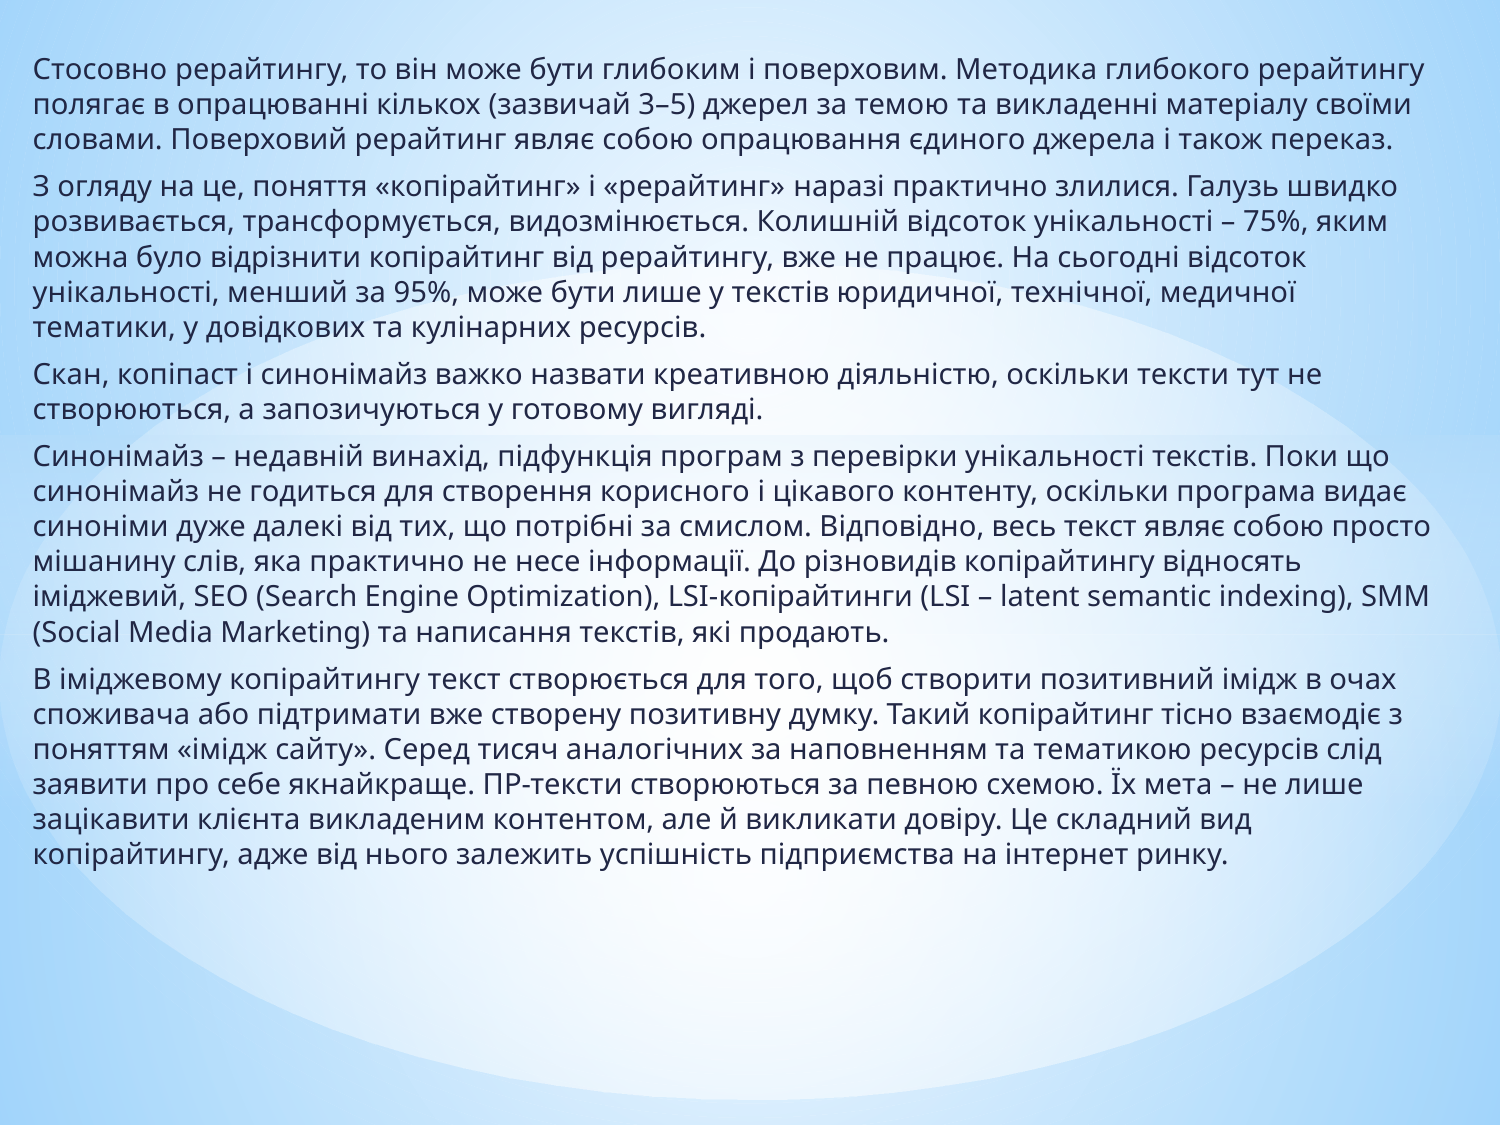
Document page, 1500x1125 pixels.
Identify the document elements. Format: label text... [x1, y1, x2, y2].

subtitle Стосовно рерайтингу, то він може бути глибоким і поверховим. Методика глибокого рерайтингу полягає в опрацюванні кількох (зазвичай 3–5) джерел за темою та викладенні матеріалу своїми словами. Поверховий рерайтинг являє собою опрацювання єдиного джерела і також переказ. З огляду на це, поняття «копірайтинг» і «рерайтинг» наразі практично злилися. Галузь швидко розвивається, трансформується, видозмінюється. Колишній відсоток унікальності – 75%, яким можна було відрізнити копірайтинг від рерайтингу, вже не працює. На сьогодні відсоток унікальності, менший за 95%, може бути лише у текстів юридичної, технічної, медичної тематики, у довідкових та кулінарних ресурсів. Скан, копіпаст і синонімайз важко назвати креативною діяльністю, оскільки тексти тут не створюються, а запозичуються у готовому вигляді. Синонімайз – недавній винахід, підфункція програм з перевірки унікальності текстів. Поки що синонімайз не годиться для створення корисного і цікавого контенту, оскільки програма видає синоніми дуже далекі від тих, що потрібні за смислом. Відповідно, весь текст являє собою просто мішанину слів, яка практично не несе інформації. До різновидів копірайтингу відносять іміджевий, SEO (Search Engine Optimization), LSІ-копірайтинги (LSI – latent semantic indexing), SMM (Social Media Marketing) та написання текстів, які продають. В іміджевому копірайтингу текст створюється для того, щоб створити позитивний імідж в очах споживача або підтримати вже створену позитивну думку. Такий копірайтинг тісно взаємодіє з поняттям «імідж сайту». Серед тисяч аналогічних за наповненням та тематикою ресурсів слід заявити про себе якнайкраще. ПР-тексти створюються за певною схемою. Їх мета – не лише зацікавити клієнта викладеним контентом, але й викликати довіру. Це складний вид копірайтингу, адже від нього залежить успішність підприємства на інтернет ринку. [17, 42, 1447, 1083]
